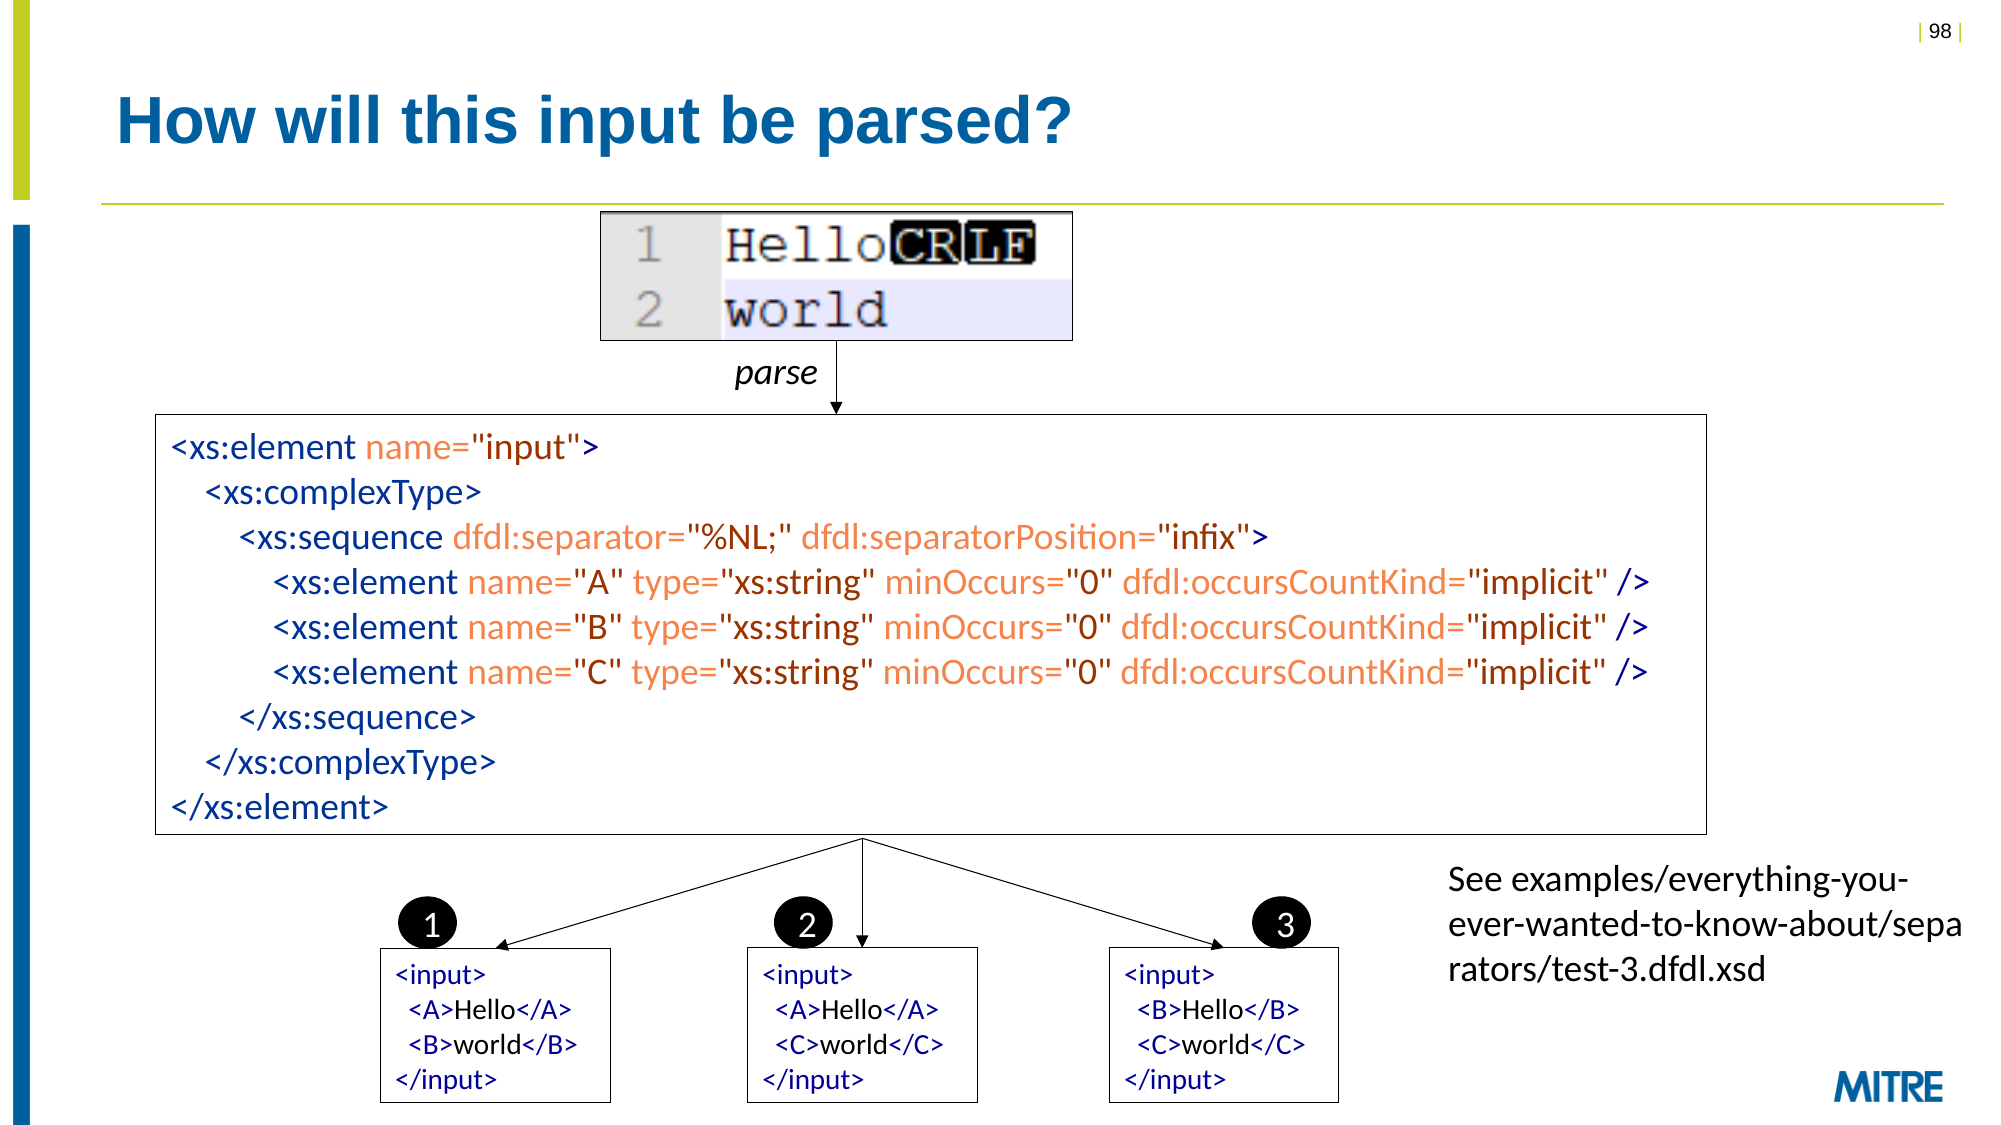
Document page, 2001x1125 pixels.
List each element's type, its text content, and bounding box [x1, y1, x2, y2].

text_box See examples/everything-you-ever-wanted-to-know-about/separators/test-3.dfdl.xsd [1707, 846, 1981, 997]
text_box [155, 211, 1707, 1105]
picture [1834, 1068, 1945, 1109]
title How will this input be parsed? [101, 60, 1945, 184]
